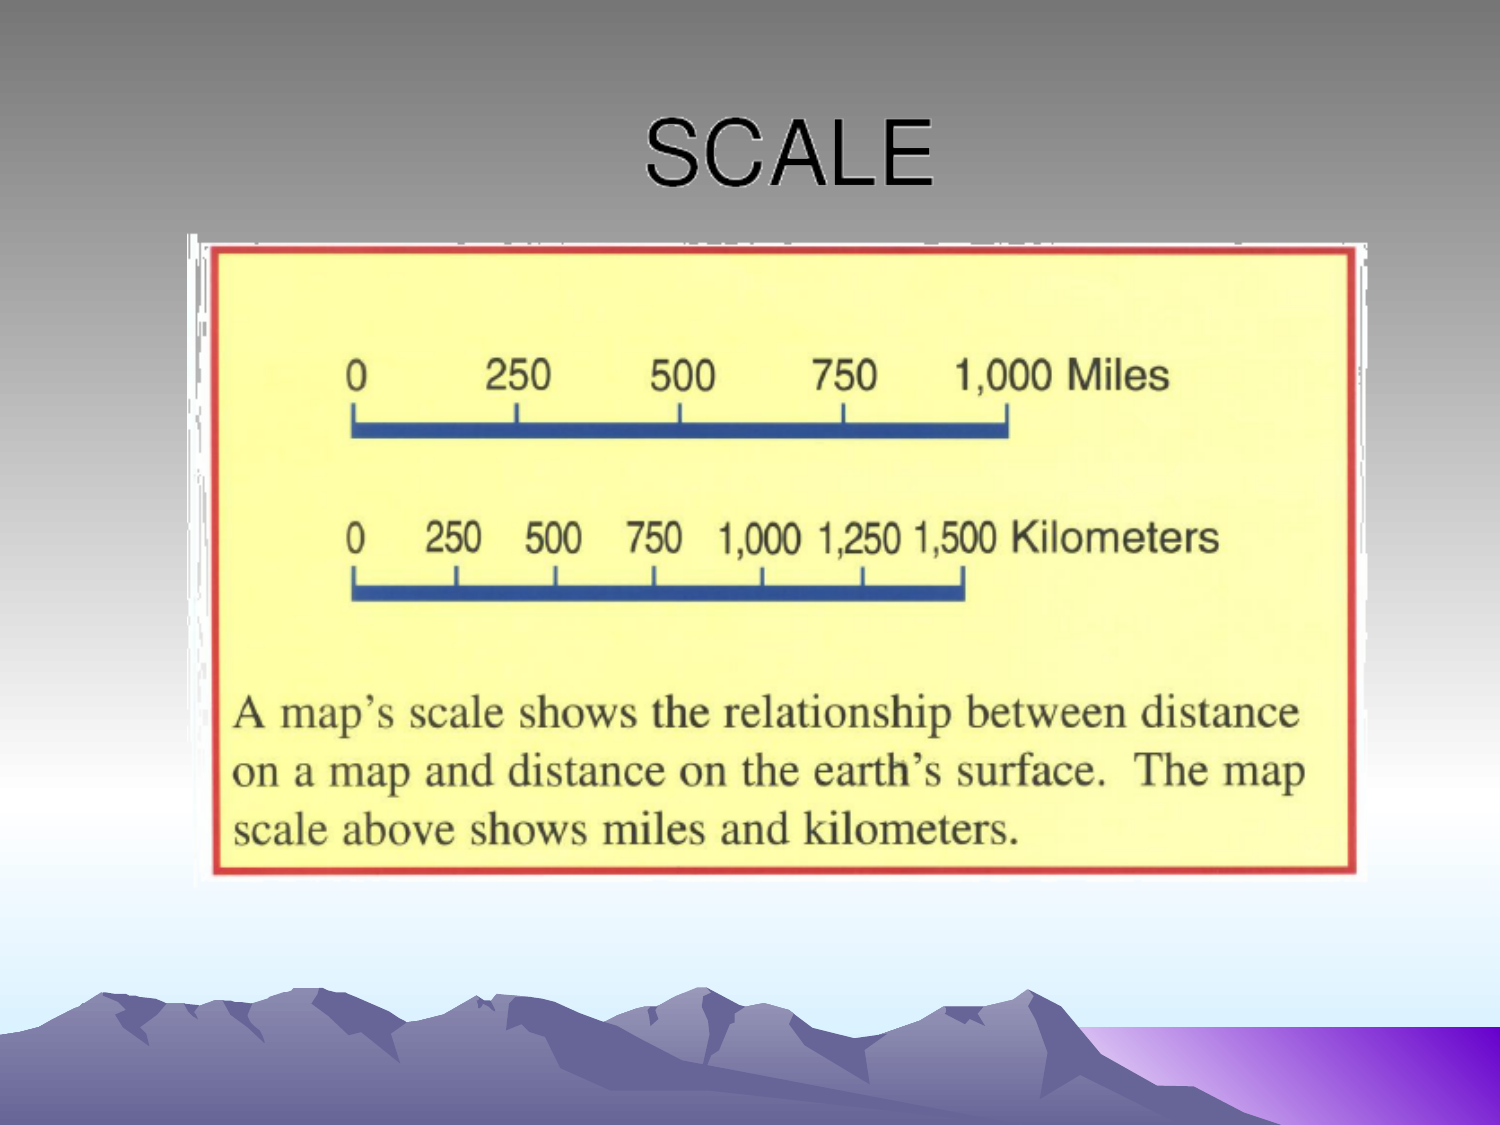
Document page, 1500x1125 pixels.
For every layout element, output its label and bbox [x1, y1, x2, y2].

picture [187, 87, 1384, 920]
